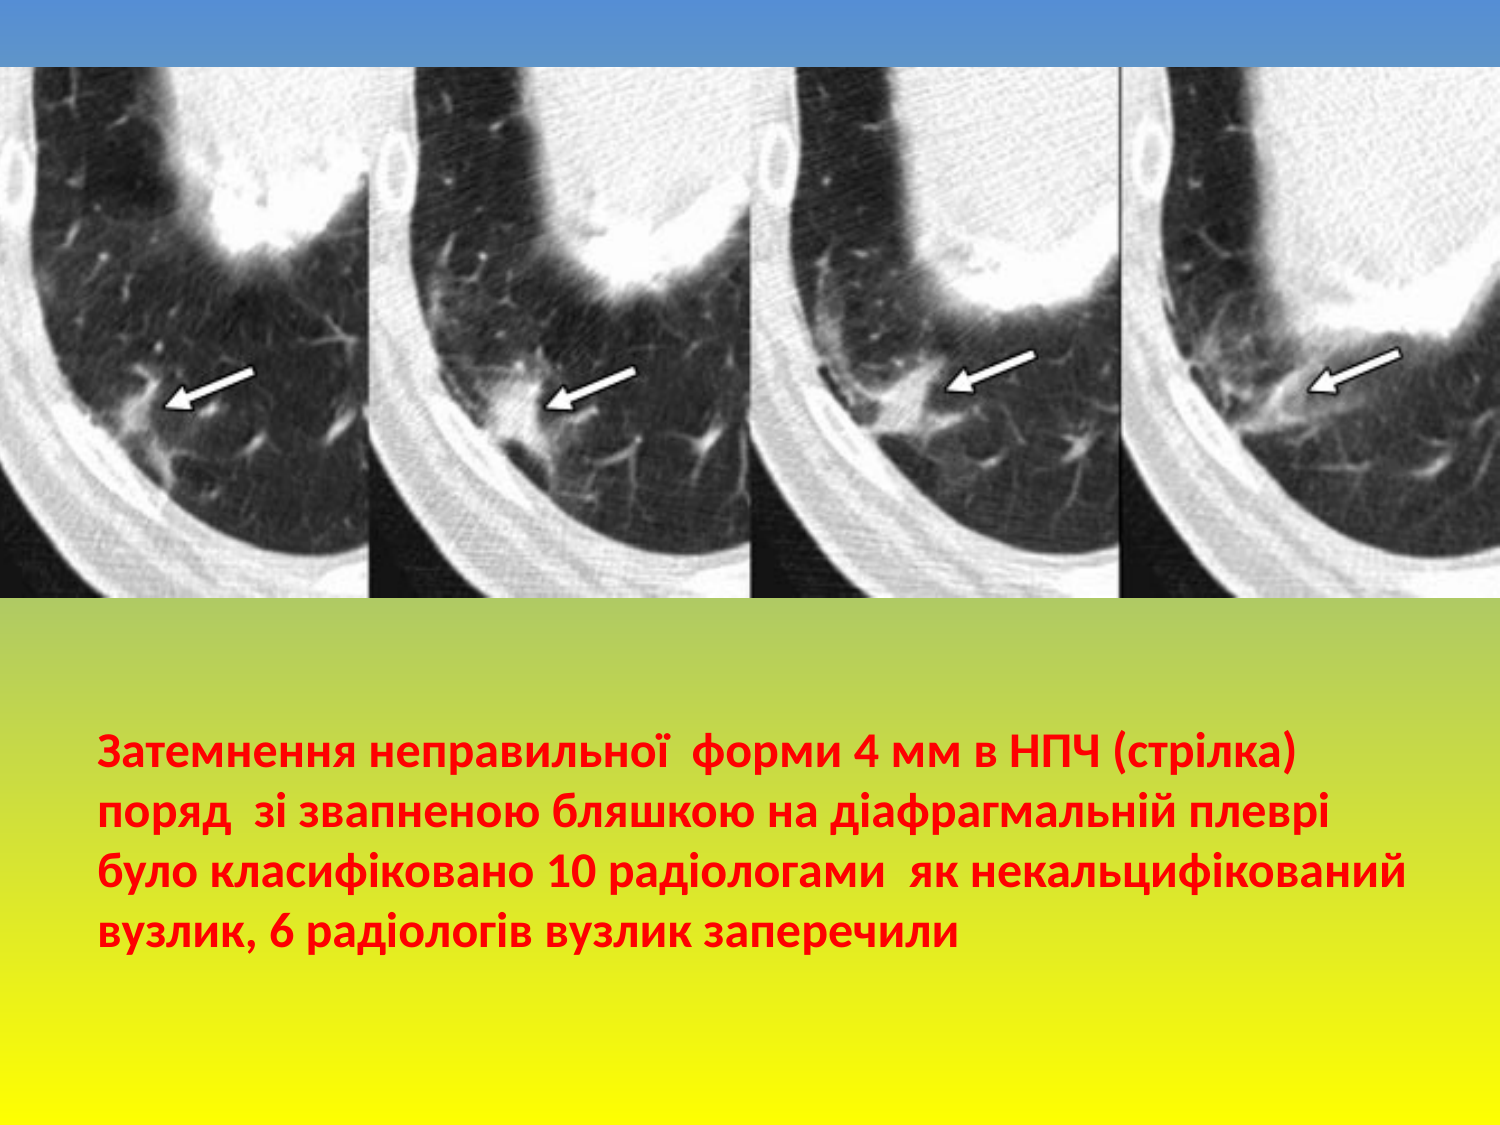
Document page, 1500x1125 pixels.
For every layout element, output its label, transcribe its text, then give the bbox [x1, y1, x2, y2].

picture [0, 66, 1500, 598]
title Затемнення неправильної форми 4 мм в НПЧ (стрілка) поряд зі звапненою бляшкою на діафрагмальній плеврі було класифіковано 10 радіологами як некальцифікований вузлик, 6 радіологів вузлик заперечили [82, 644, 1432, 1032]
